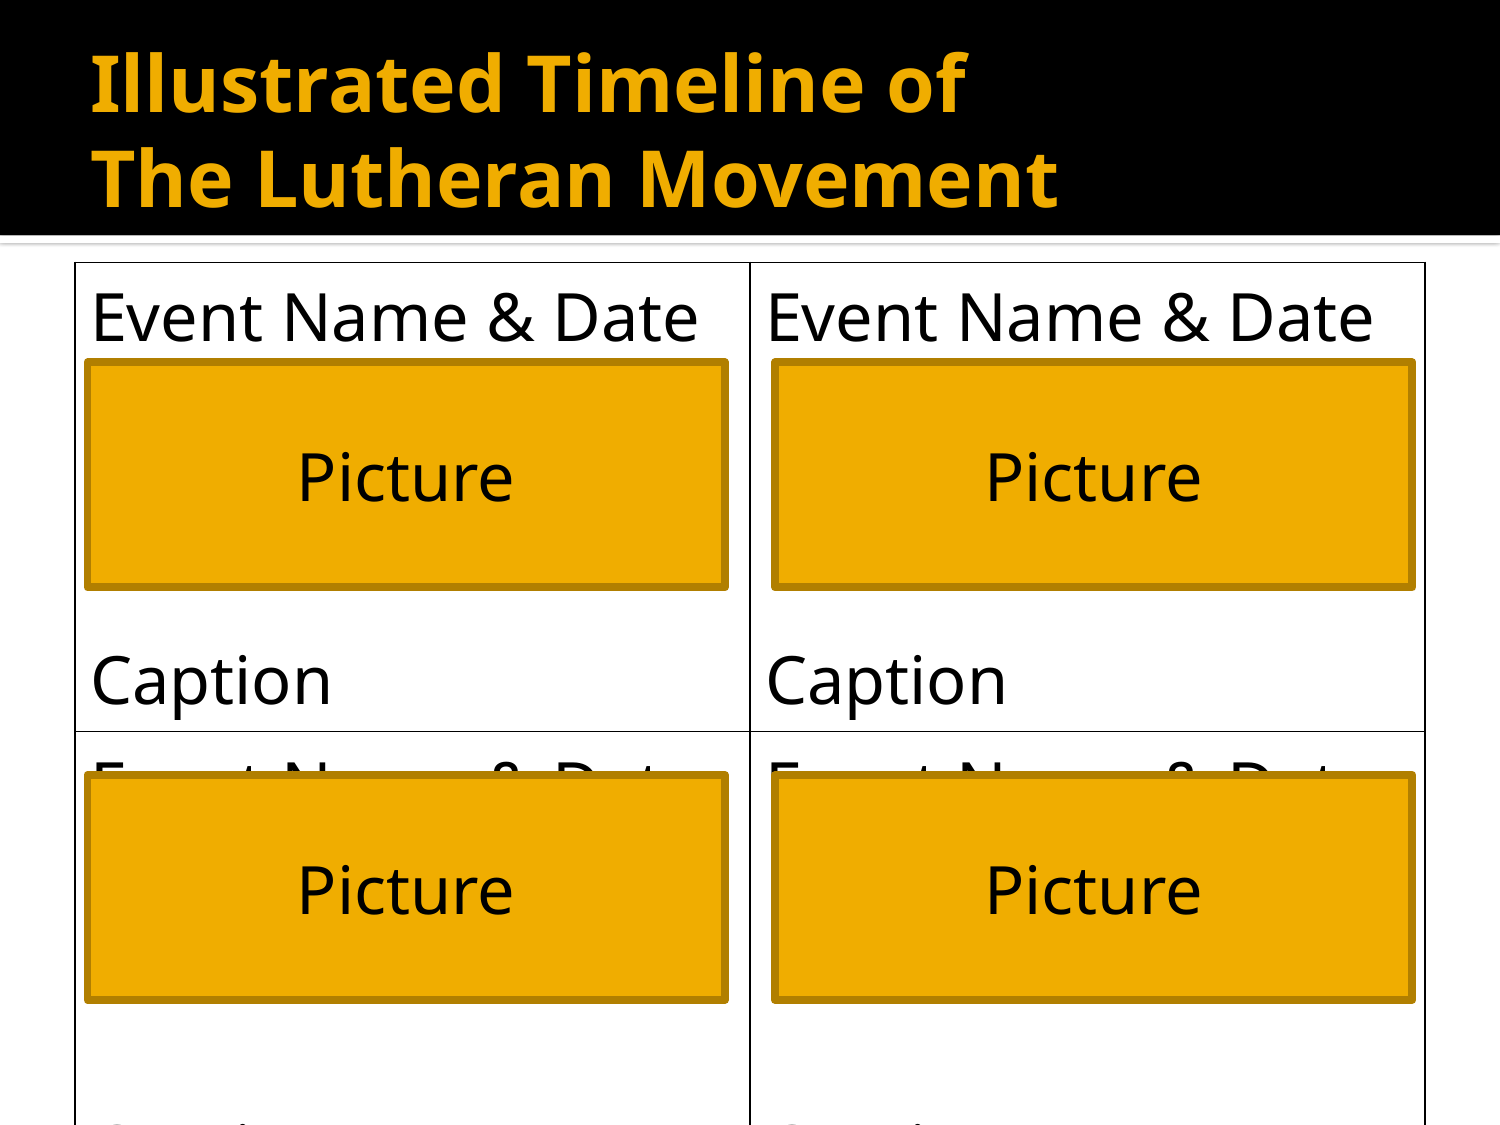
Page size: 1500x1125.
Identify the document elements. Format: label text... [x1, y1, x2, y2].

table_header Event Name & Date Caption [751, 263, 1424, 731]
table_cell Event Name & Date Caption [76, 732, 749, 1125]
text_box Picture [771, 358, 1416, 591]
table_cell Event Name & Date Caption [751, 732, 1424, 1125]
table_header Event Name & Date Caption [76, 263, 749, 731]
text_box Picture [84, 358, 729, 591]
text_box Picture [771, 771, 1416, 1004]
title Illustrated Timeline of The Lutheran Movement [75, 25, 1425, 231]
text_box Picture [84, 771, 729, 1004]
